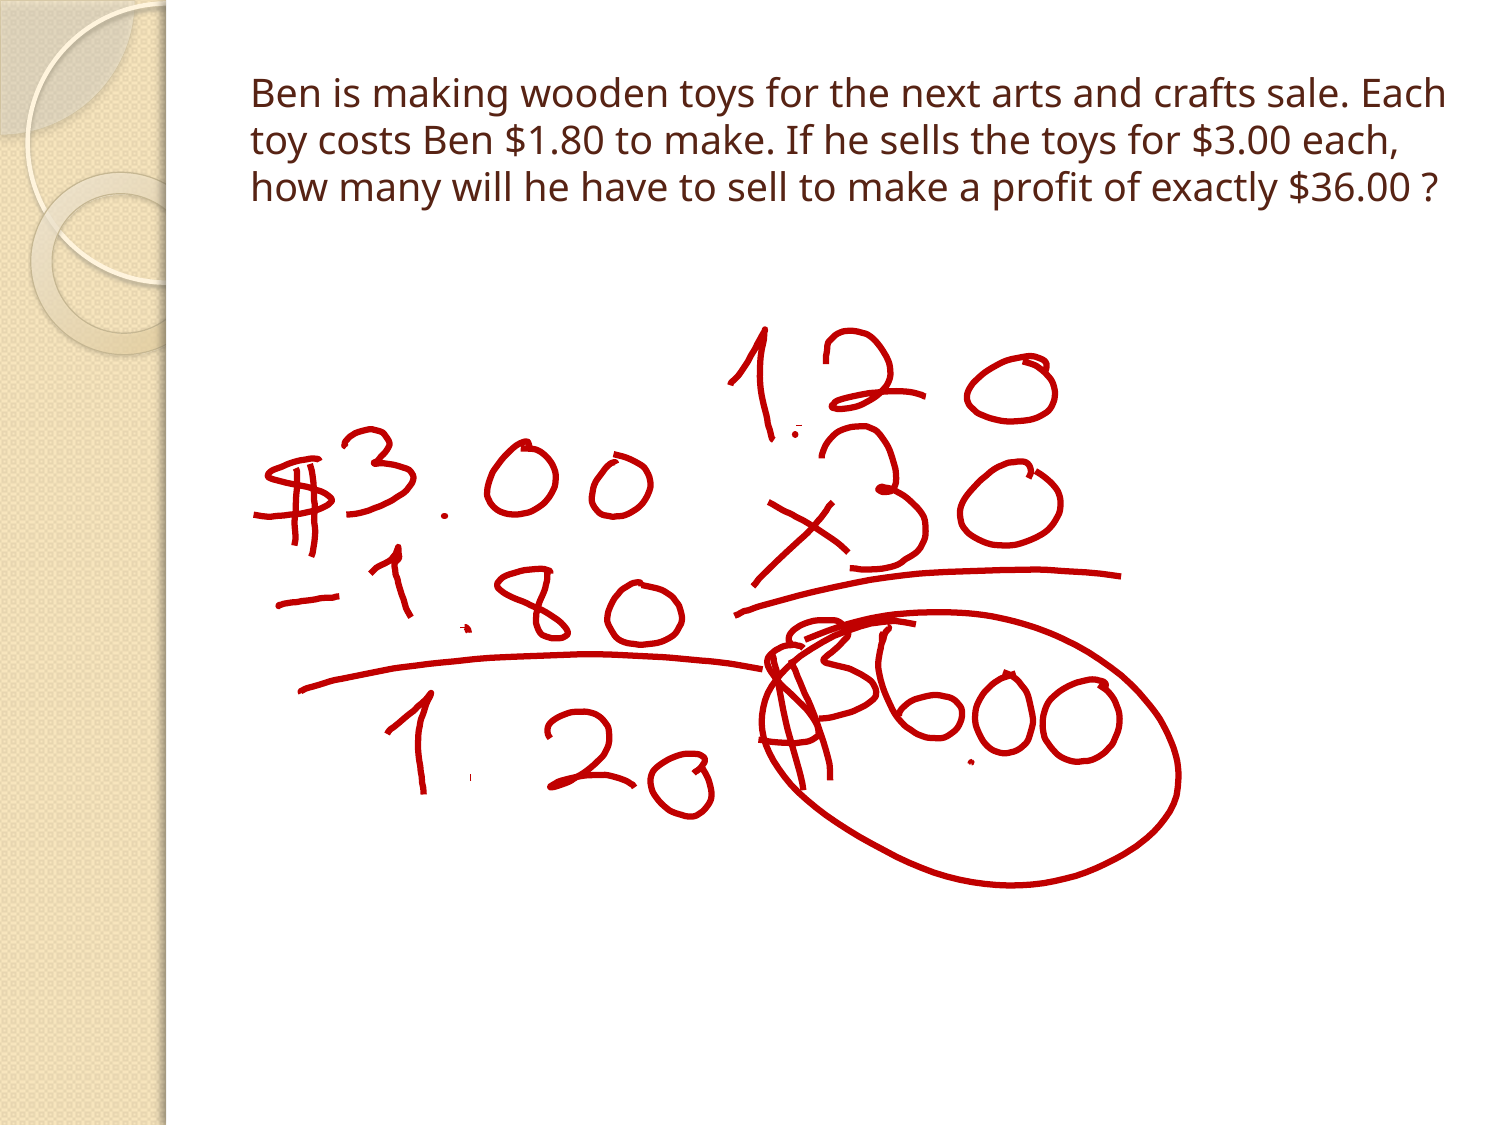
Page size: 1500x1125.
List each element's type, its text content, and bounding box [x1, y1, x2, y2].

text_box [253, 457, 321, 518]
text_box [734, 568, 1122, 617]
text_box [464, 626, 470, 633]
text_box [787, 619, 844, 653]
text_box [966, 355, 1056, 423]
text_box [758, 733, 763, 741]
text_box [959, 460, 1062, 547]
text_box [766, 643, 804, 679]
text_box [820, 425, 927, 571]
text_box [486, 440, 557, 516]
text_box [649, 752, 713, 818]
text_box [309, 463, 316, 558]
text_box [760, 611, 1180, 887]
title Ben is making wooden toys for the next arts and crafts sale. Each toy costs Ben $1.80 to make. If he sells the toys for $3.00 each, how many will he have to sell to make a profit of exactly $36.00 ? [235, 45, 1466, 233]
text_box [293, 467, 298, 546]
text_box [369, 546, 412, 618]
text_box [343, 428, 415, 516]
text_box [546, 710, 636, 789]
text_box [315, 488, 333, 511]
text_box [277, 595, 340, 607]
text_box [729, 328, 775, 441]
text_box [771, 654, 779, 677]
text_box [386, 692, 432, 795]
text_box [752, 501, 834, 587]
text_box [812, 527, 849, 554]
text_box [825, 330, 926, 410]
text_box [590, 453, 652, 518]
text_box [496, 568, 569, 640]
text_box [767, 501, 811, 528]
text_box [606, 581, 683, 646]
text_box [299, 653, 763, 694]
